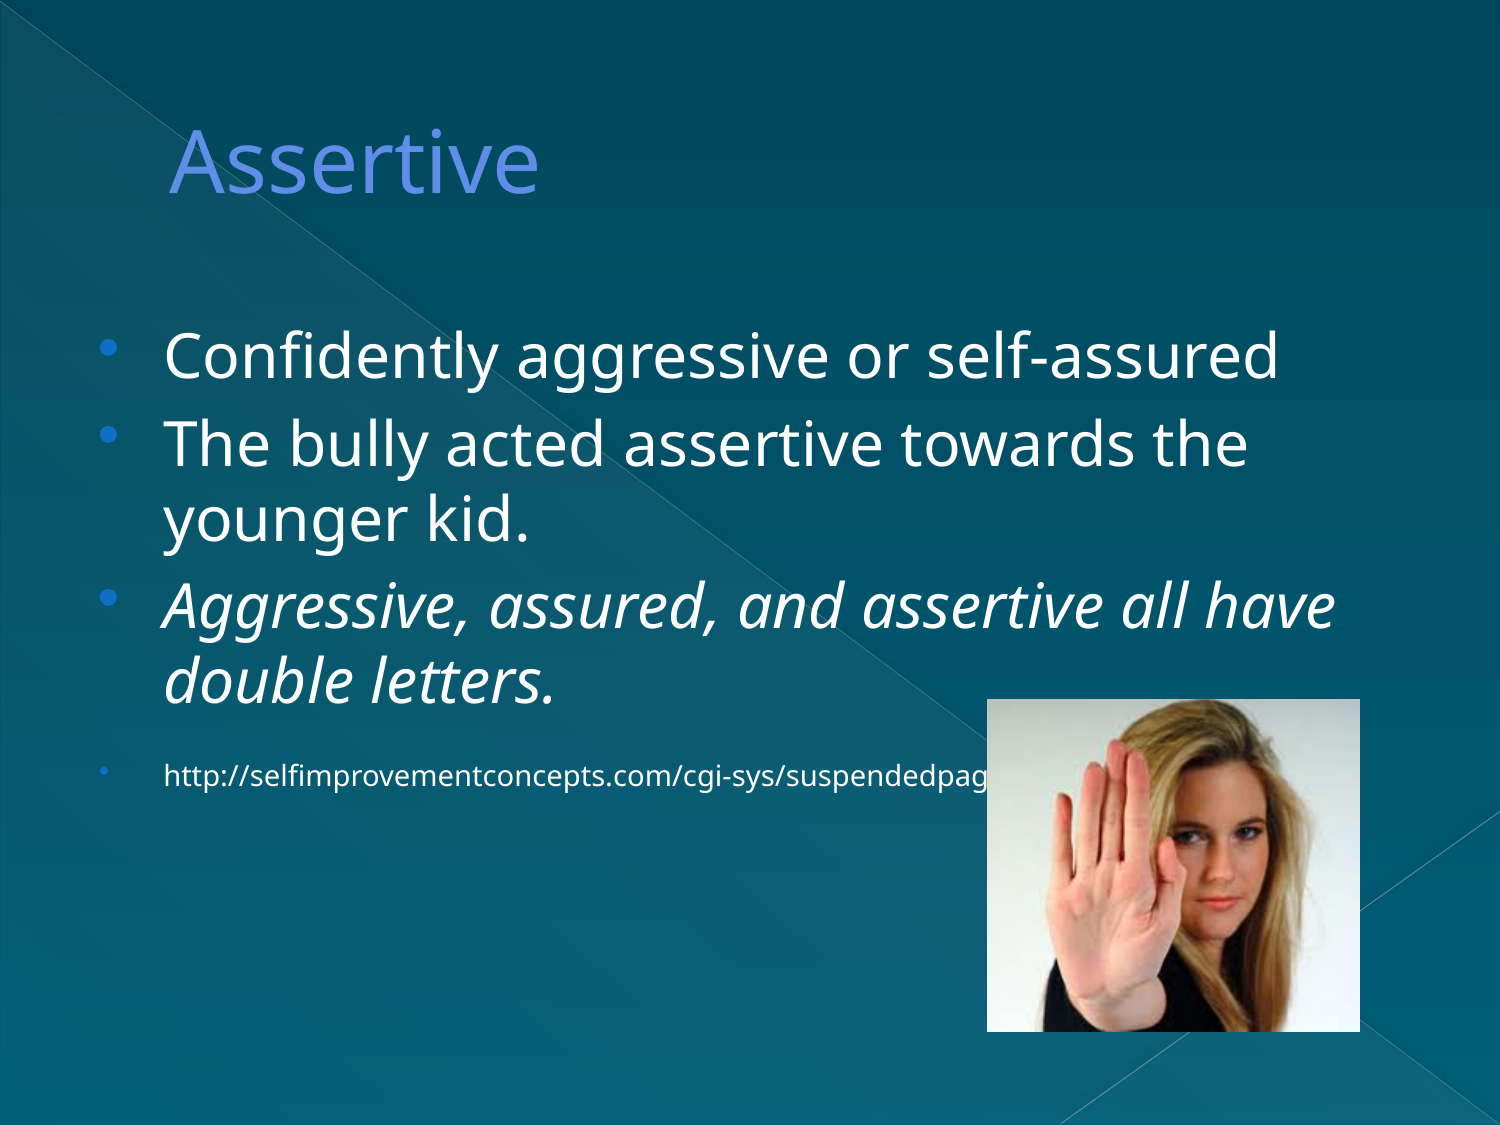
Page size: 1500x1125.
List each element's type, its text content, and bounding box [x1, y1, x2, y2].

title Assertive [75, 43, 1425, 274]
list Confidently aggressive or self-assured The bully acted assertive towards the younger kid. Aggressive, assured, and assertive all have double letters. http://selfimprovementconcepts.com/cgi-sys/suspendedpage.cgi [75, 308, 1425, 1059]
picture [987, 700, 1360, 1032]
